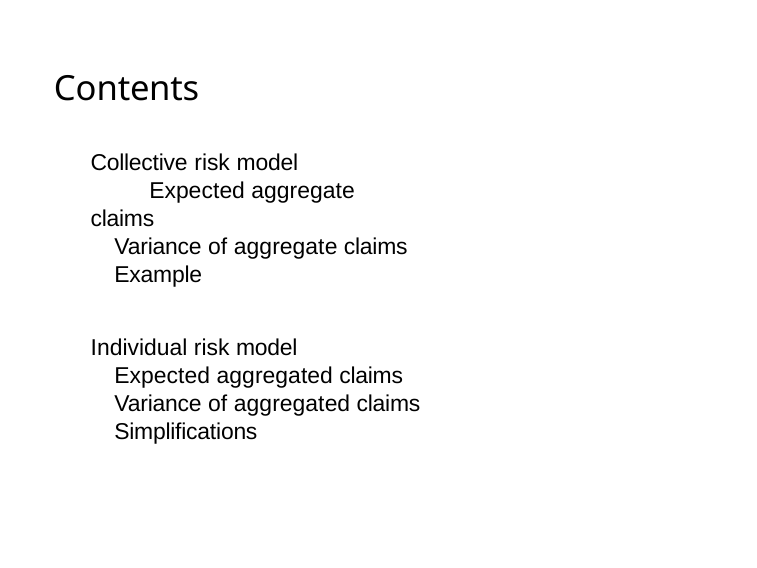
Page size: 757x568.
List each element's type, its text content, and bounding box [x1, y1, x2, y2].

title Contents [51, 36, 705, 134]
text_box Collective risk model Expected aggregate claims Variance of aggregate claims Example Individual risk model Expected aggregated claims Variance of aggregated claims Simplifications [55, 146, 423, 444]
